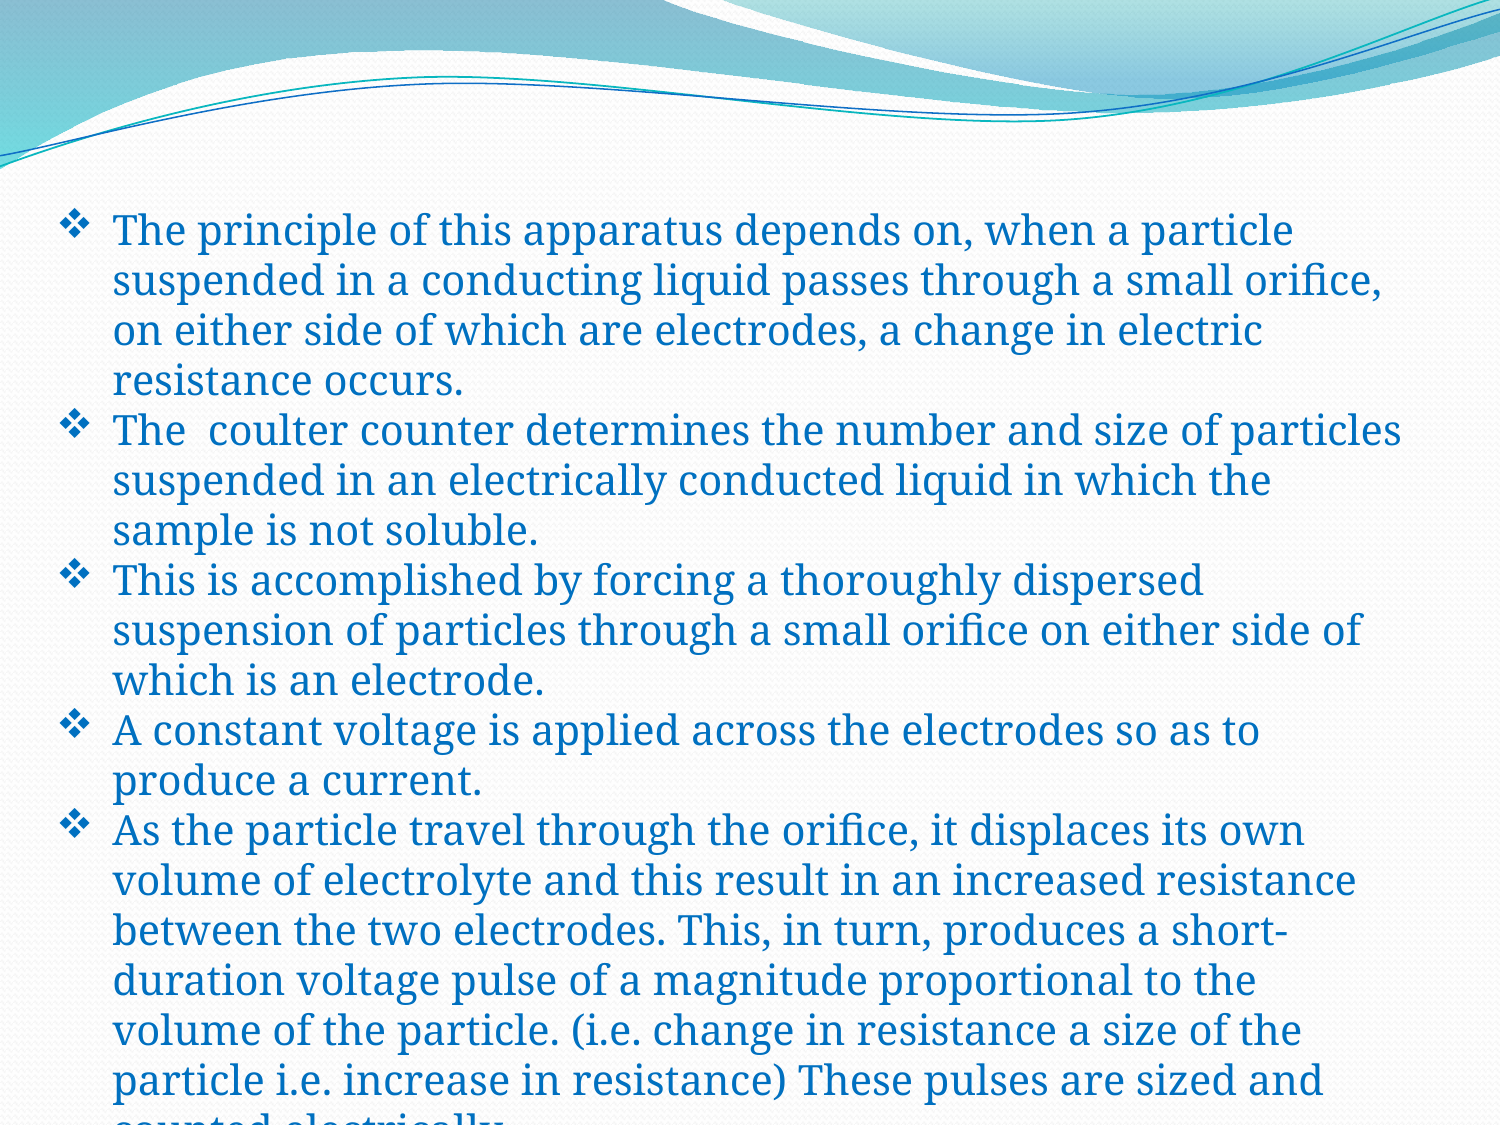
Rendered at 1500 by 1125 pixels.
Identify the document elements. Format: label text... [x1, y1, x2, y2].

text_box The principle of this apparatus depends on, when a particle suspended in a conducting liquid passes through a small orifice, on either side of which are electrodes, a change in electric resistance occurs. The coulter counter determines the number and size of particles suspended in an electrically conducted liquid in which the sample is not soluble. This is accomplished by forcing a thoroughly dispersed suspension of particles through a small orifice on either side of which is an elec­trode. A constant voltage is applied across the electrodes so as to produce a current. As the particle travel through the orifice, it displaces its own volume of electrolyte and this result in an increased resistance between the two electrodes. This, in turn, produces a short- duration voltage pulse of a magni­tude proportional to the volume of the particle. (i.e. change in resistance a size of the particle i.e. increase in resis­tance) These pulses are sized and counted electrically. [41, 196, 1418, 1125]
